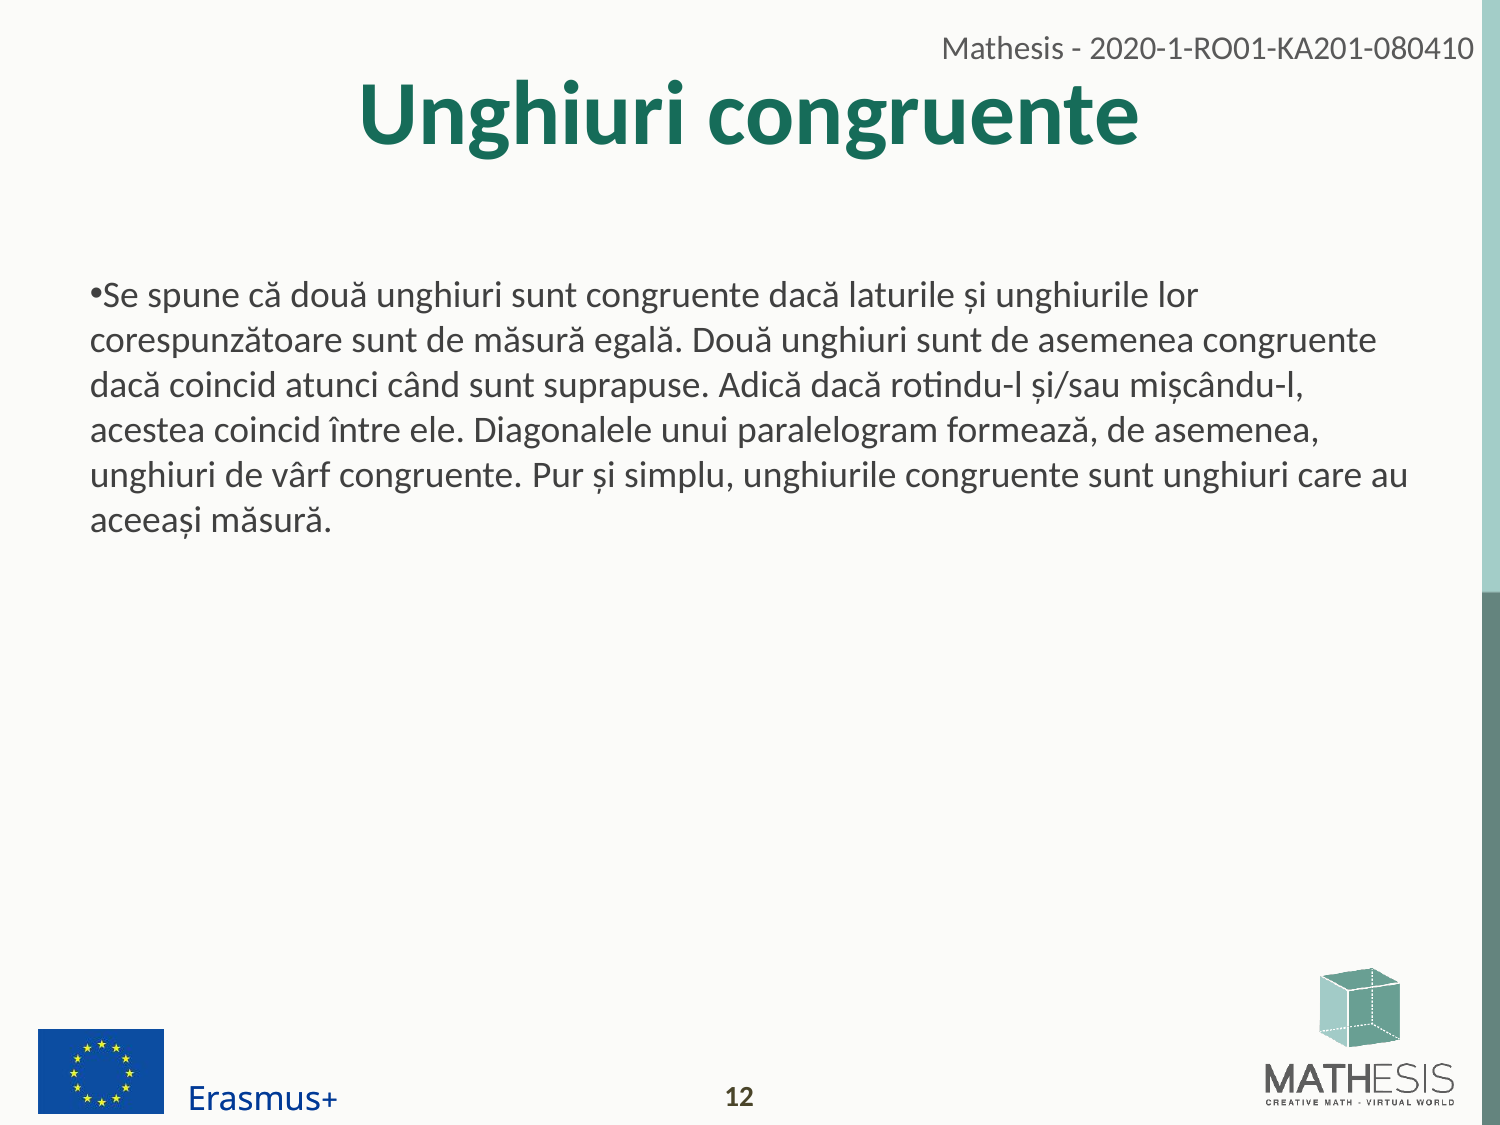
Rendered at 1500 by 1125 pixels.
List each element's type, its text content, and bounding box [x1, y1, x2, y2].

list Se spune că două unghiuri sunt congruente dacă laturile și unghiurile lor corespunzătoare sunt de măsură egală. Două unghiuri sunt de asemenea congruente dacă coincid atunci când sunt suprapuse. Adică dacă rotindu-l și/sau mișcându-l, acestea coincid între ele. Diagonalele unui paralelogram formează, de asemenea, unghiuri de vârf congruente. Pur și simplu, unghiurile congruente sunt unghiuri care au aceeași măsură. [75, 262, 1425, 1005]
picture [38, 1029, 164, 1114]
title Unghiuri congruente [75, 45, 1425, 233]
